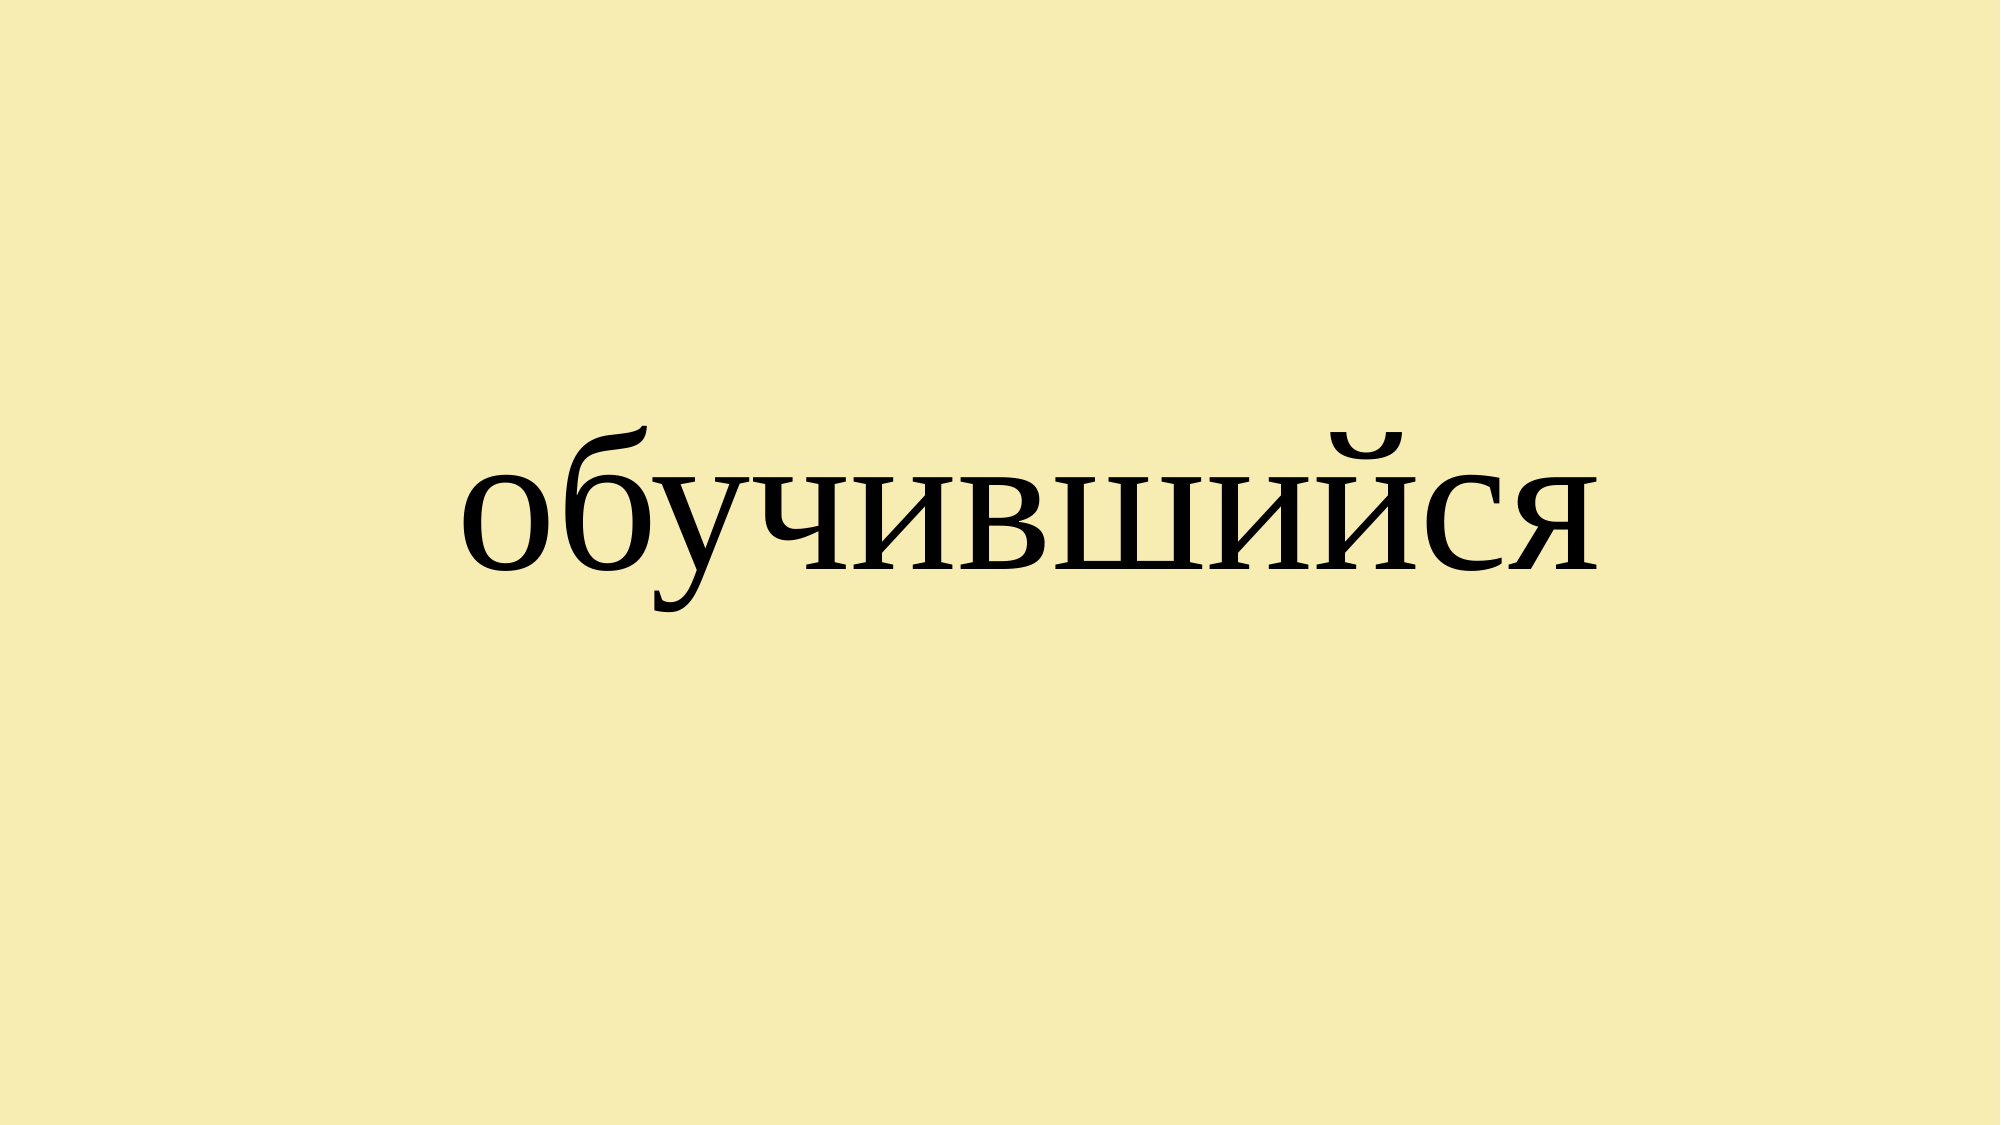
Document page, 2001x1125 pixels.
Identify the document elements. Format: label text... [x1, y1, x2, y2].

text_box обучившийся [441, 362, 1617, 617]
